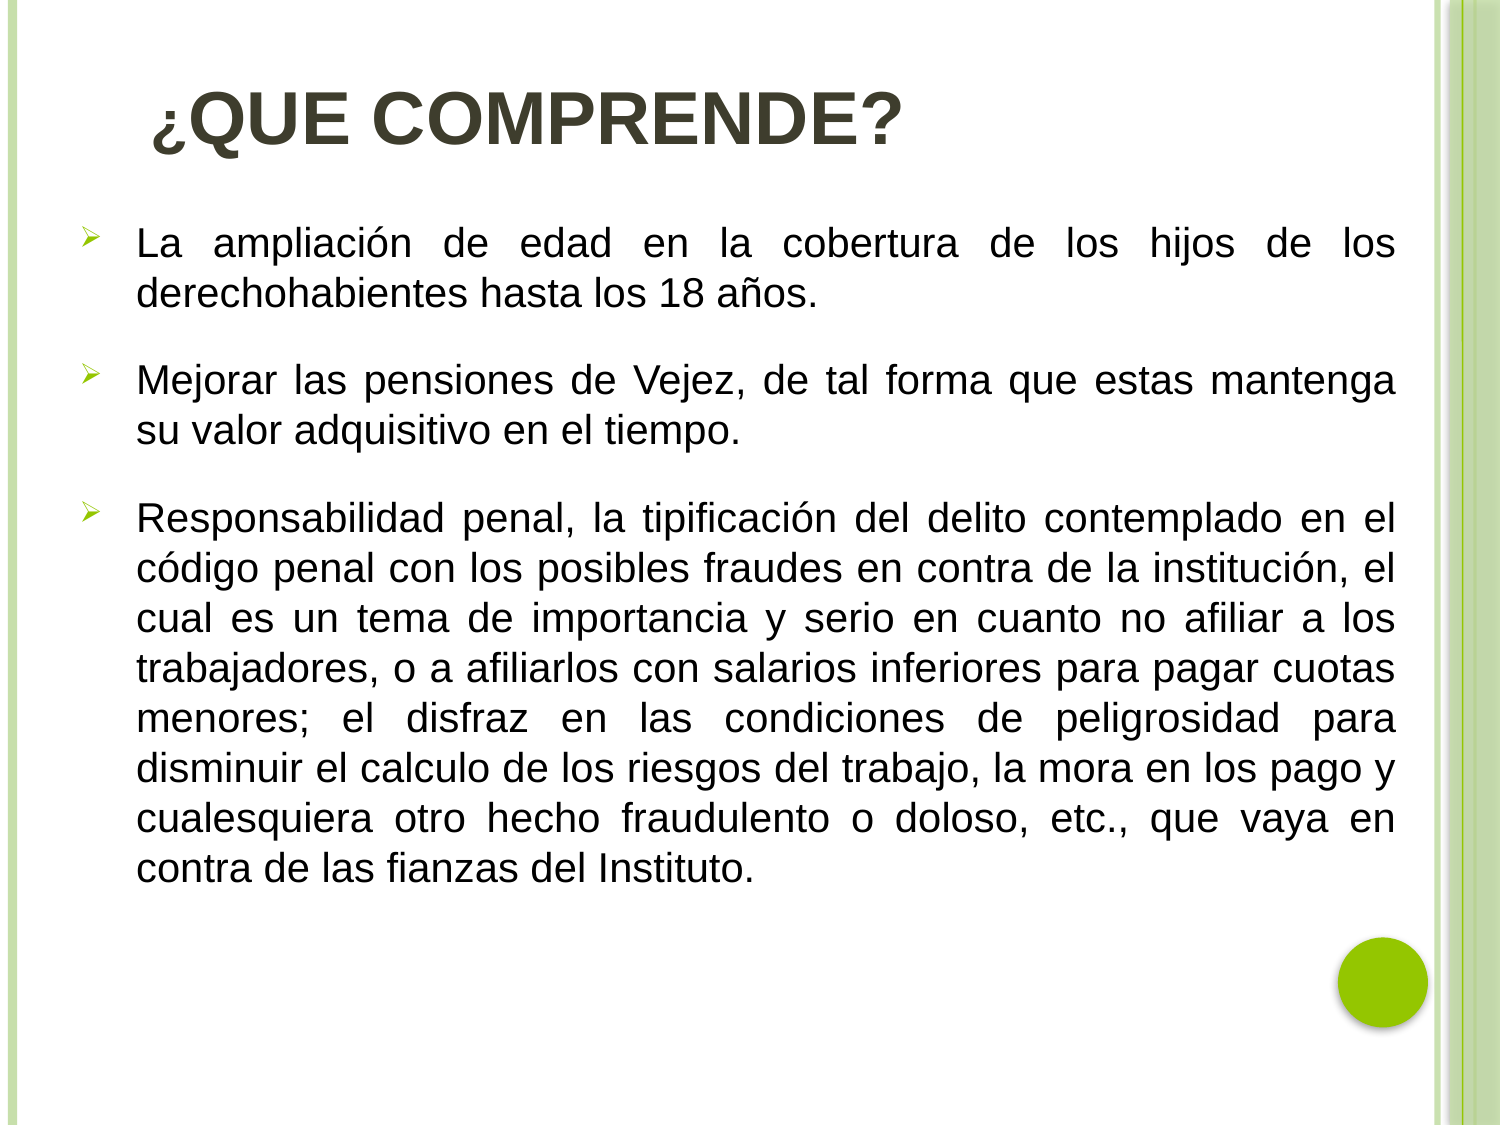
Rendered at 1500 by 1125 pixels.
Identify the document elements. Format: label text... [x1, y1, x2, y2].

title ¿Que Comprende? [135, 30, 1370, 168]
list La ampliación de edad en la cobertura de los hijos de los derechohabientes hasta los 18 años. Mejorar las pensiones de Vejez, de tal forma que estas mantenga su valor adquisitivo en el tiempo. Responsabilidad penal, la tipificación del delito contemplado en el código penal con los posibles fraudes en contra de la institución, el cual es un tema de importancia y serio en cuanto no afiliar a los trabajadores, o a afiliarlos con salarios inferiores para pagar cuotas menores; el disfraz en las condiciones de peligrosidad para disminuir el calculo de los riesgos del trabajo, la mora en los pago y cualesquiera otro hecho fraudulento o doloso, etc., que vaya en contra de las fianzas del Instituto. [64, 208, 1412, 1035]
